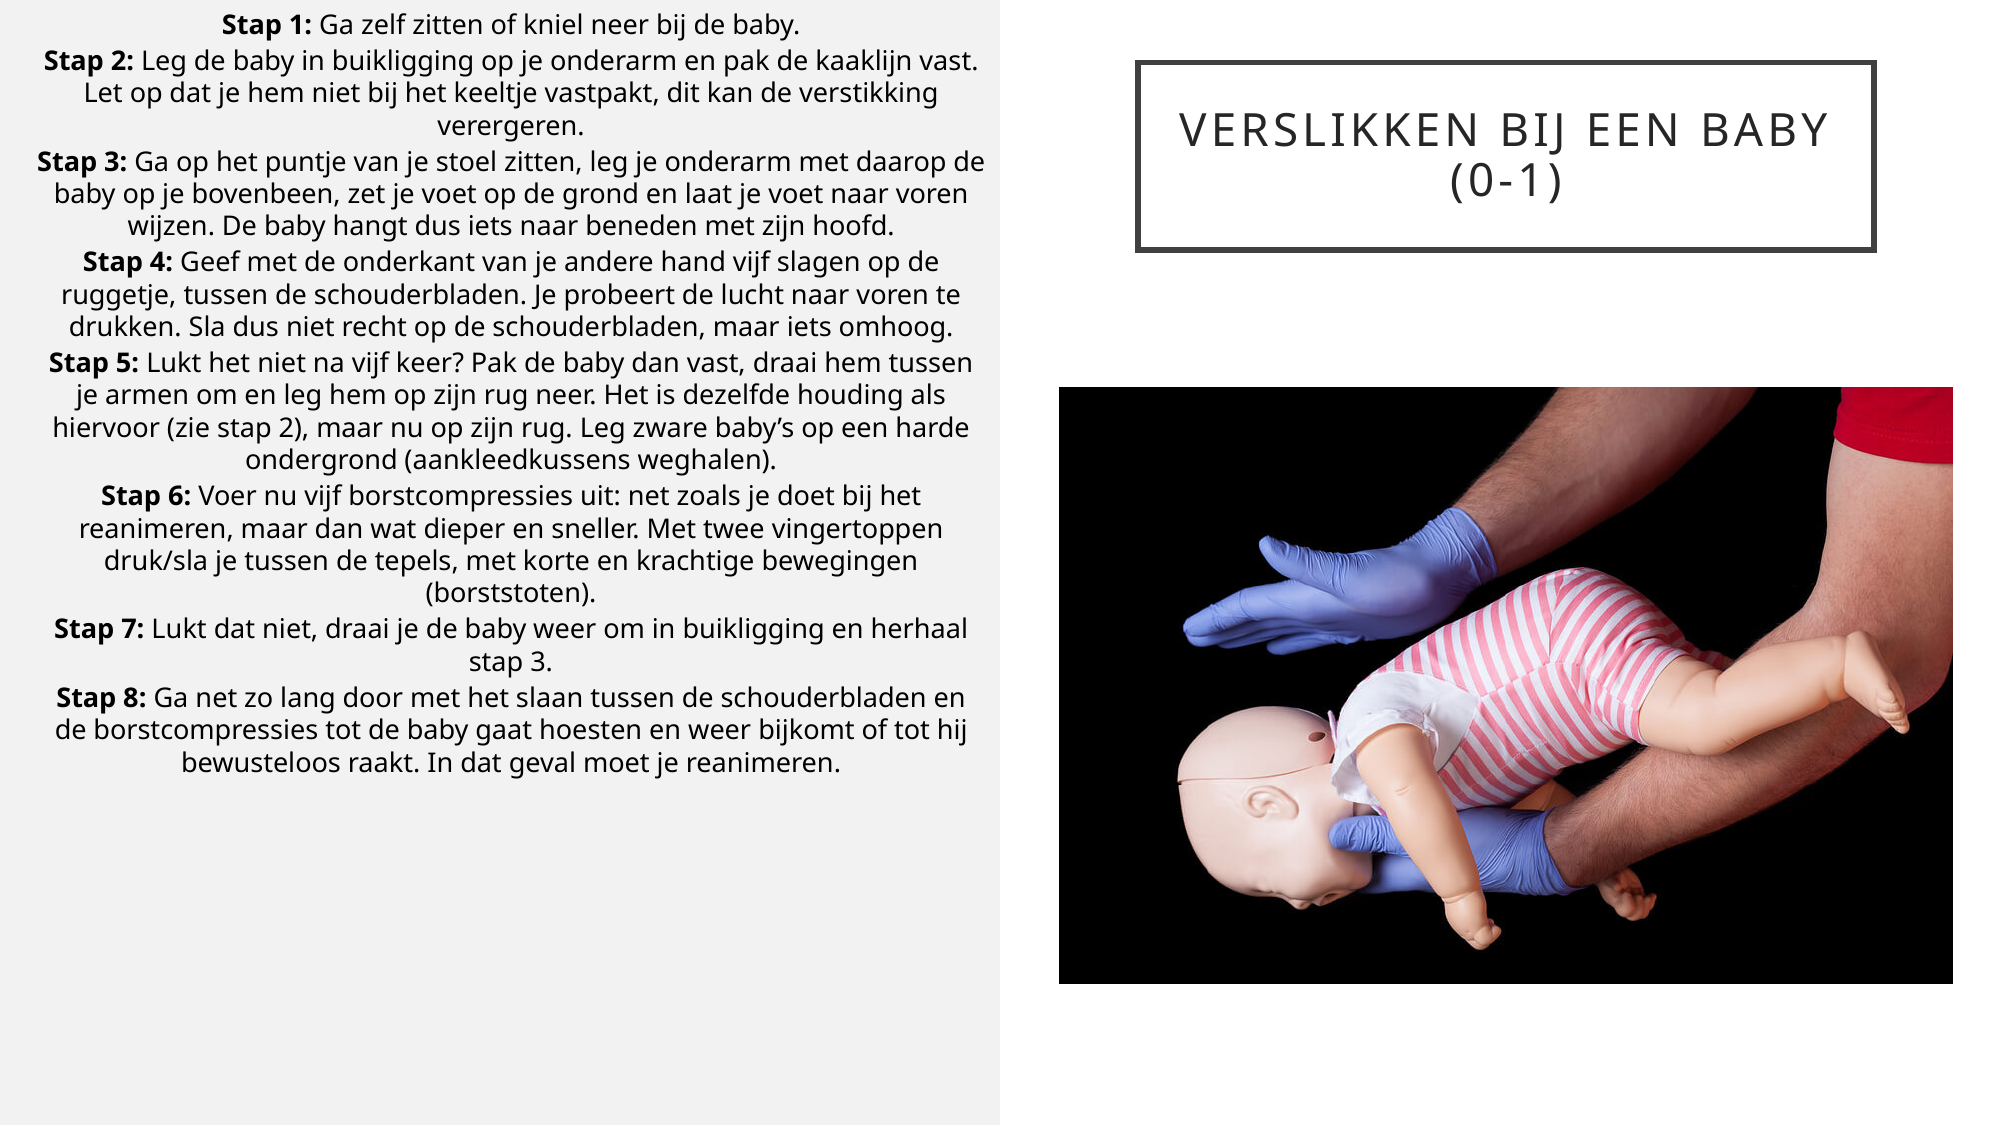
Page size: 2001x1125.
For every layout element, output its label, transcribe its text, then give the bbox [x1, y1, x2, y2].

title Verslikken bij een baby (0-1) [1135, 60, 1877, 253]
picture [1059, 387, 1953, 984]
list Stap 1: Ga zelf zitten of kniel neer bij de baby. Stap 2: Leg de baby in buikligging op je onderarm en pak de kaaklijn vast. Let op dat je hem niet bij het keeltje vastpakt, dit kan de verstikking verergeren. Stap 3: Ga op het puntje van je stoel zitten, leg je onderarm met daarop de baby op je bovenbeen, zet je voet op de grond en laat je voet naar voren wijzen. De baby hangt dus iets naar beneden met zijn hoofd. Stap 4: Geef met de onderkant van je andere hand vijf slagen op de ruggetje, tussen de schouderbladen. Je probeert de lucht naar voren te drukken. Sla dus niet recht op de schouderbladen, maar iets omhoog. Stap 5: Lukt het niet na vijf keer? Pak de baby dan vast, draai hem tussen je armen om en leg hem op zijn rug neer. Het is dezelfde houding als hiervoor (zie stap 2), maar nu op zijn rug. Leg zware baby’s op een harde ondergrond (aankleedkussens weghalen). Stap 6: Voer nu vijf borstcompressies uit: net zoals je doet bij het reanimeren, maar dan wat dieper en sneller. Met twee vingertoppen druk/sla je tussen de tepels, met korte en krachtige bewegingen (borststoten). Stap 7: Lukt dat niet, draai je de baby weer om in buikligging en herhaal stap 3. Stap 8: Ga net zo lang door met het slaan tussen de schouderbladen en de borstcompressies tot de baby gaat hoesten en weer bijkomt of tot hij bewusteloos raakt. In dat geval moet je reanimeren. [22, 0, 1000, 846]
